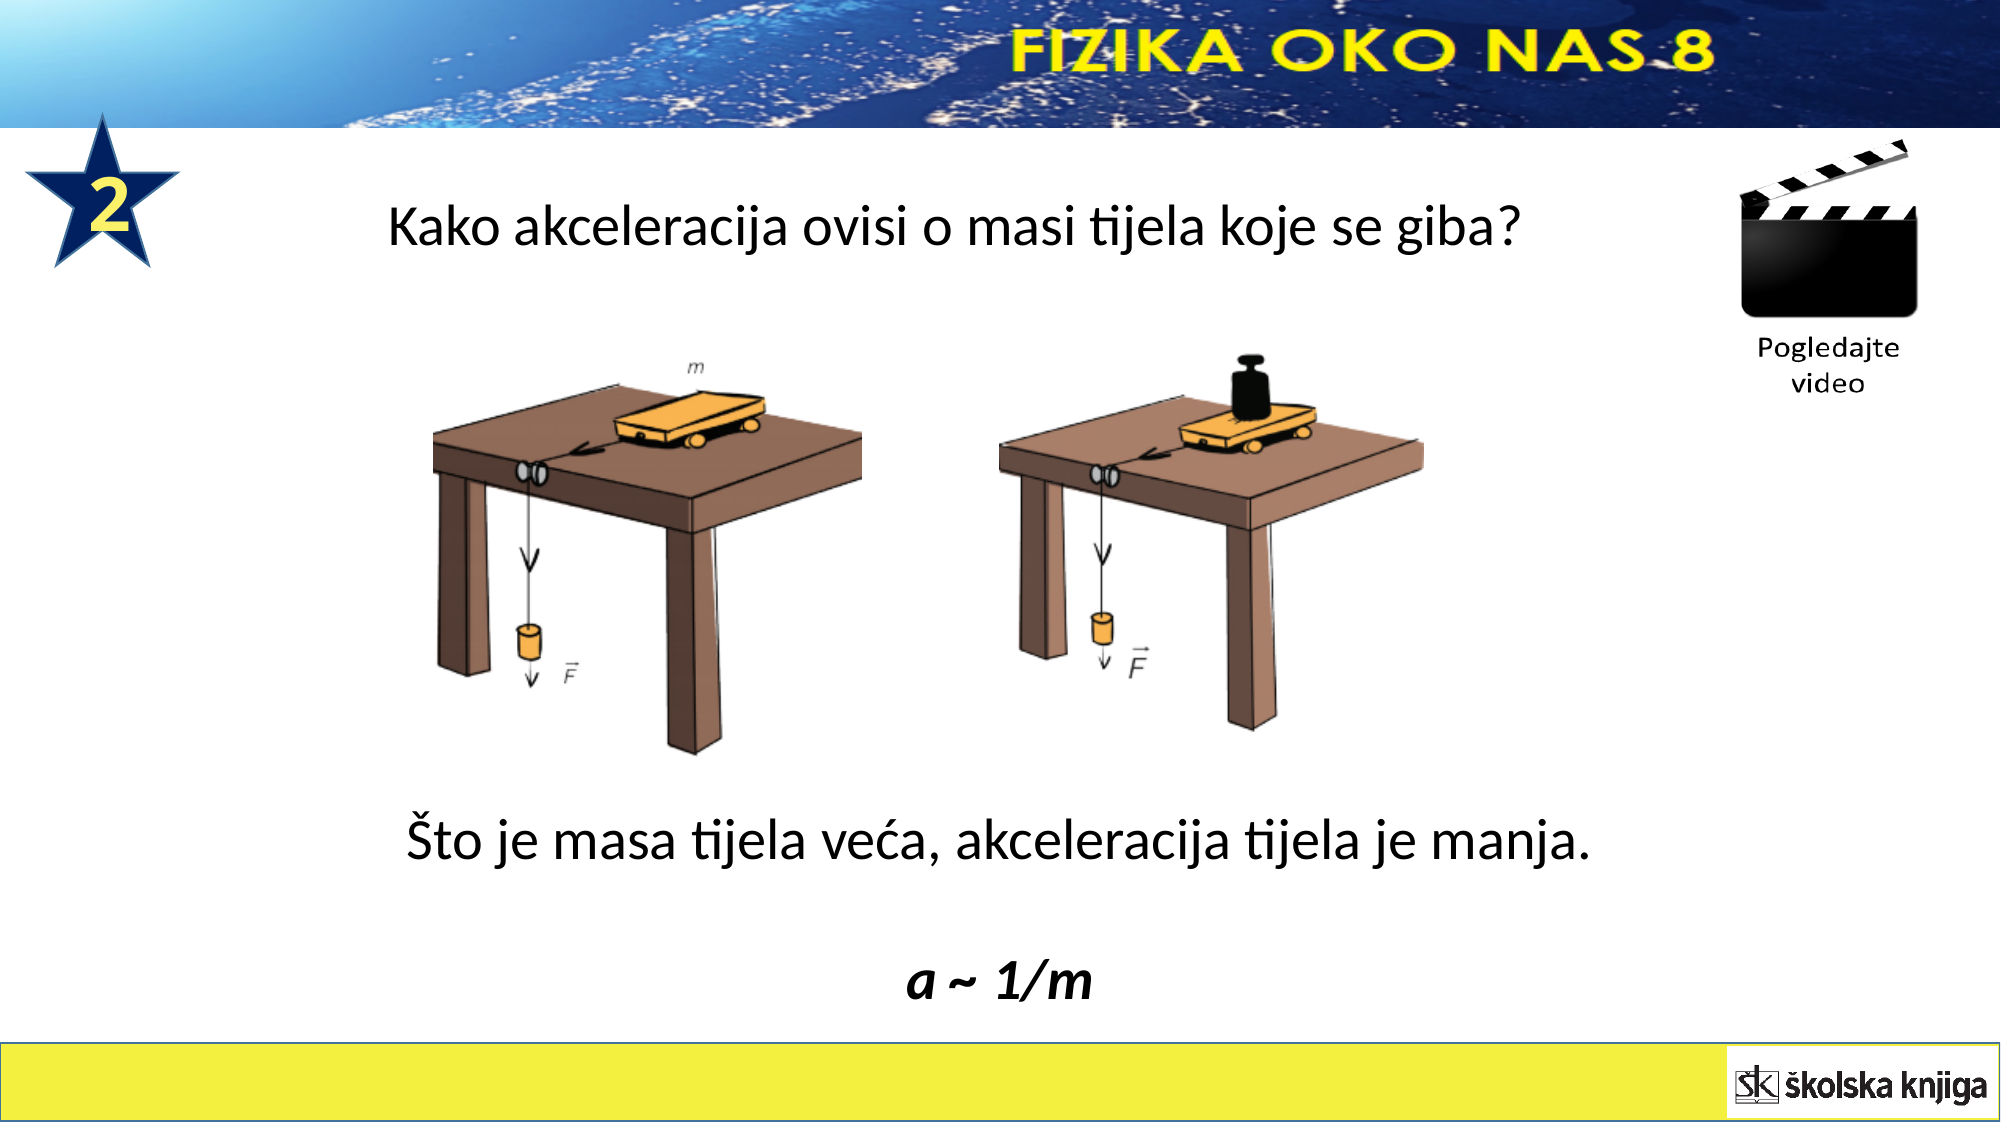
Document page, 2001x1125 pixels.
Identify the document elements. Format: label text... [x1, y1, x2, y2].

text_box 2 [24, 111, 181, 269]
picture [1729, 139, 1927, 419]
text_box Kako akceleracija ovisi o masi tijela koje se giba? [373, 179, 1627, 265]
text_box Što je masa tijela veća, akceleracija tijela je manja. a ~ 1/m [391, 793, 1609, 1019]
picture [433, 333, 862, 765]
picture [1727, 1046, 1998, 1118]
picture [0, 0, 2000, 128]
picture [999, 351, 1424, 746]
